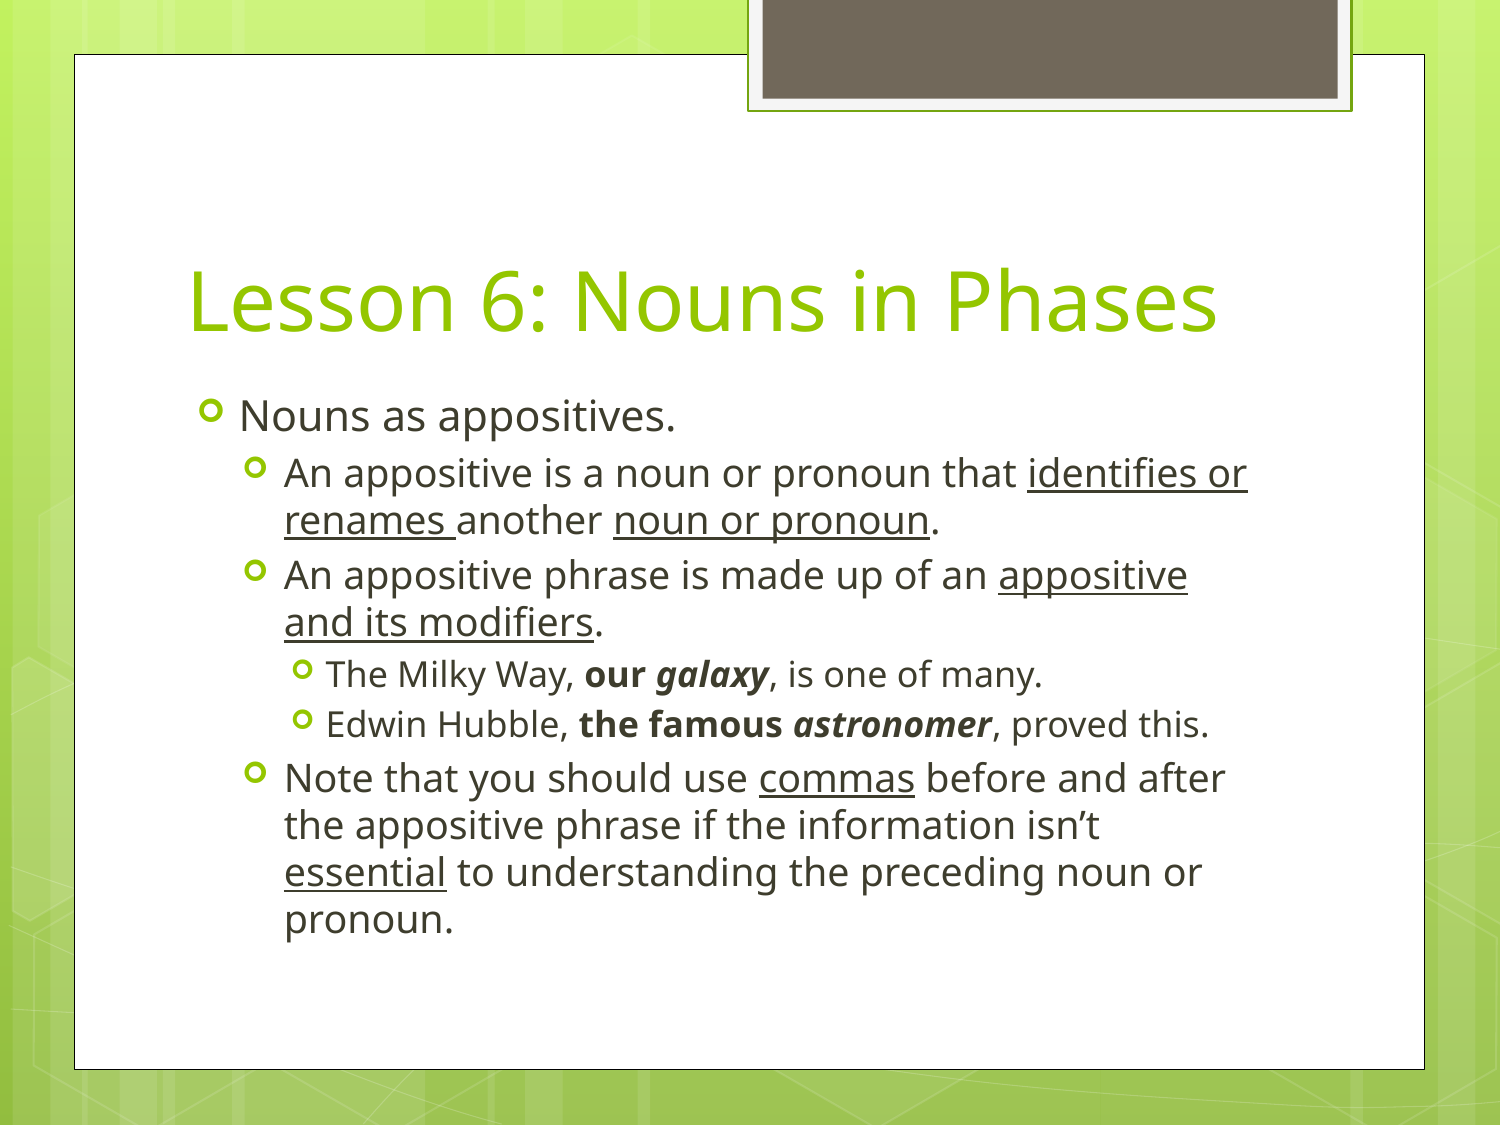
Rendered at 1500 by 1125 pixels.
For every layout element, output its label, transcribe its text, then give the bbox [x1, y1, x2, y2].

list Nouns as appositives. An appositive is a noun or pronoun that identifies or renames another noun or pronoun. An appositive phrase is made up of an appositive and its modifiers. The Milky Way, our galaxy, is one of many. Edwin Hubble, the famous astronomer, proved this. Note that you should use commas before and after the appositive phrase if the information isn’t essential to understanding the preceding noun or pronoun. [171, 381, 1283, 957]
title Lesson 6: Nouns in Phases [171, 168, 1324, 357]
